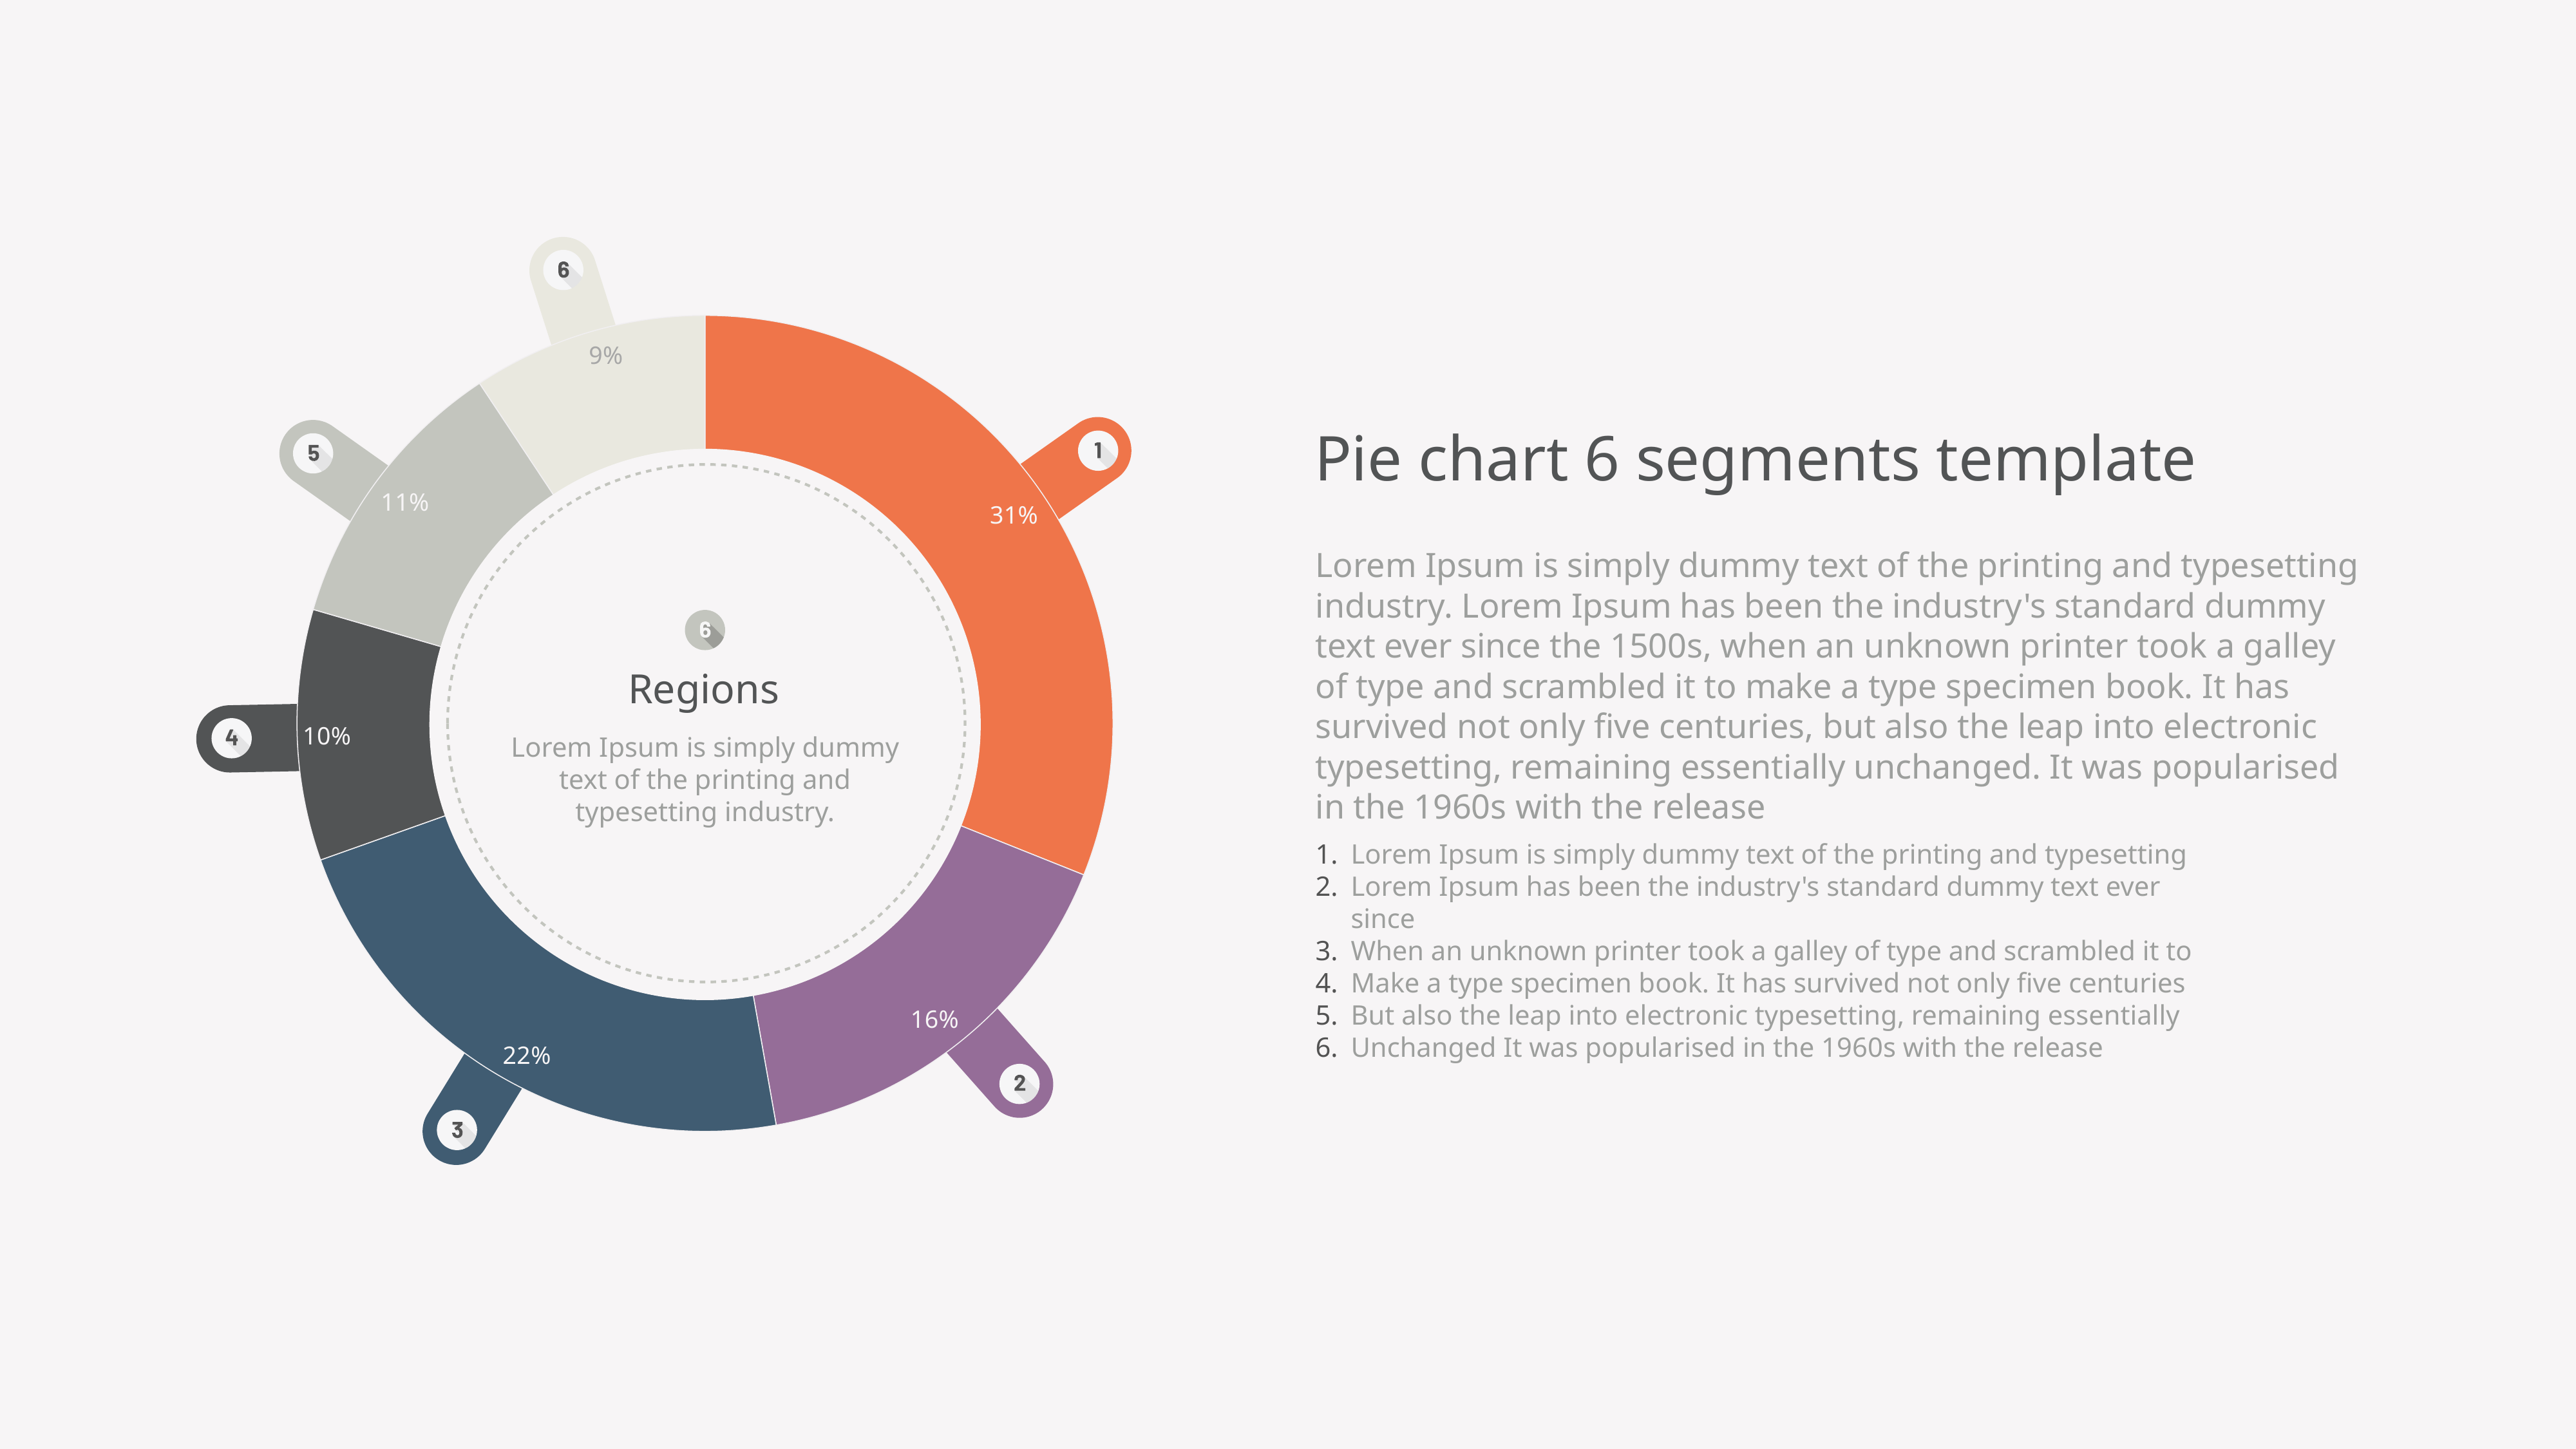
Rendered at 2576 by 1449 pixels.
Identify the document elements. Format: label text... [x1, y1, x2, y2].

text_box Lorem Ipsum is simply dummy text of the printing and typesetting industry. Lorem Ipsum has been the industry's standard dummy text ever since the 1500s, when an unknown printer took a galley of type and scrambled it to make a type specimen book. It has survived not only five centuries, but also the leap into electronic typesetting, remaining essentially unchanged. It was popularised in the 1960s with the release [1310, 538, 2369, 831]
text_box [196, 704, 291, 773]
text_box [1077, 430, 1119, 471]
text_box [543, 249, 584, 290]
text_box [211, 717, 252, 759]
text_box [279, 428, 291, 479]
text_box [292, 433, 334, 474]
text_box [529, 236, 612, 311]
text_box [999, 1063, 1040, 1104]
text_box Pie chart 6 segments template [1309, 413, 2285, 498]
chart [291, 311, 1119, 1138]
text_box [423, 1138, 492, 1165]
text_box Lorem Ipsum is simply dummy text of the printing and typesetting Lorem Ipsum has been the industry's standard dummy text ever since When an unknown printer took a galley of type and scrambled it to Make a type specimen book. It has survived not only five centuries But also the leap into electronic typesetting, remaining essentially Unchanged It was popularised in the 1960s with the release [1310, 831, 2216, 1068]
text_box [685, 609, 726, 650]
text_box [437, 1110, 478, 1151]
text_box [1119, 424, 1132, 477]
